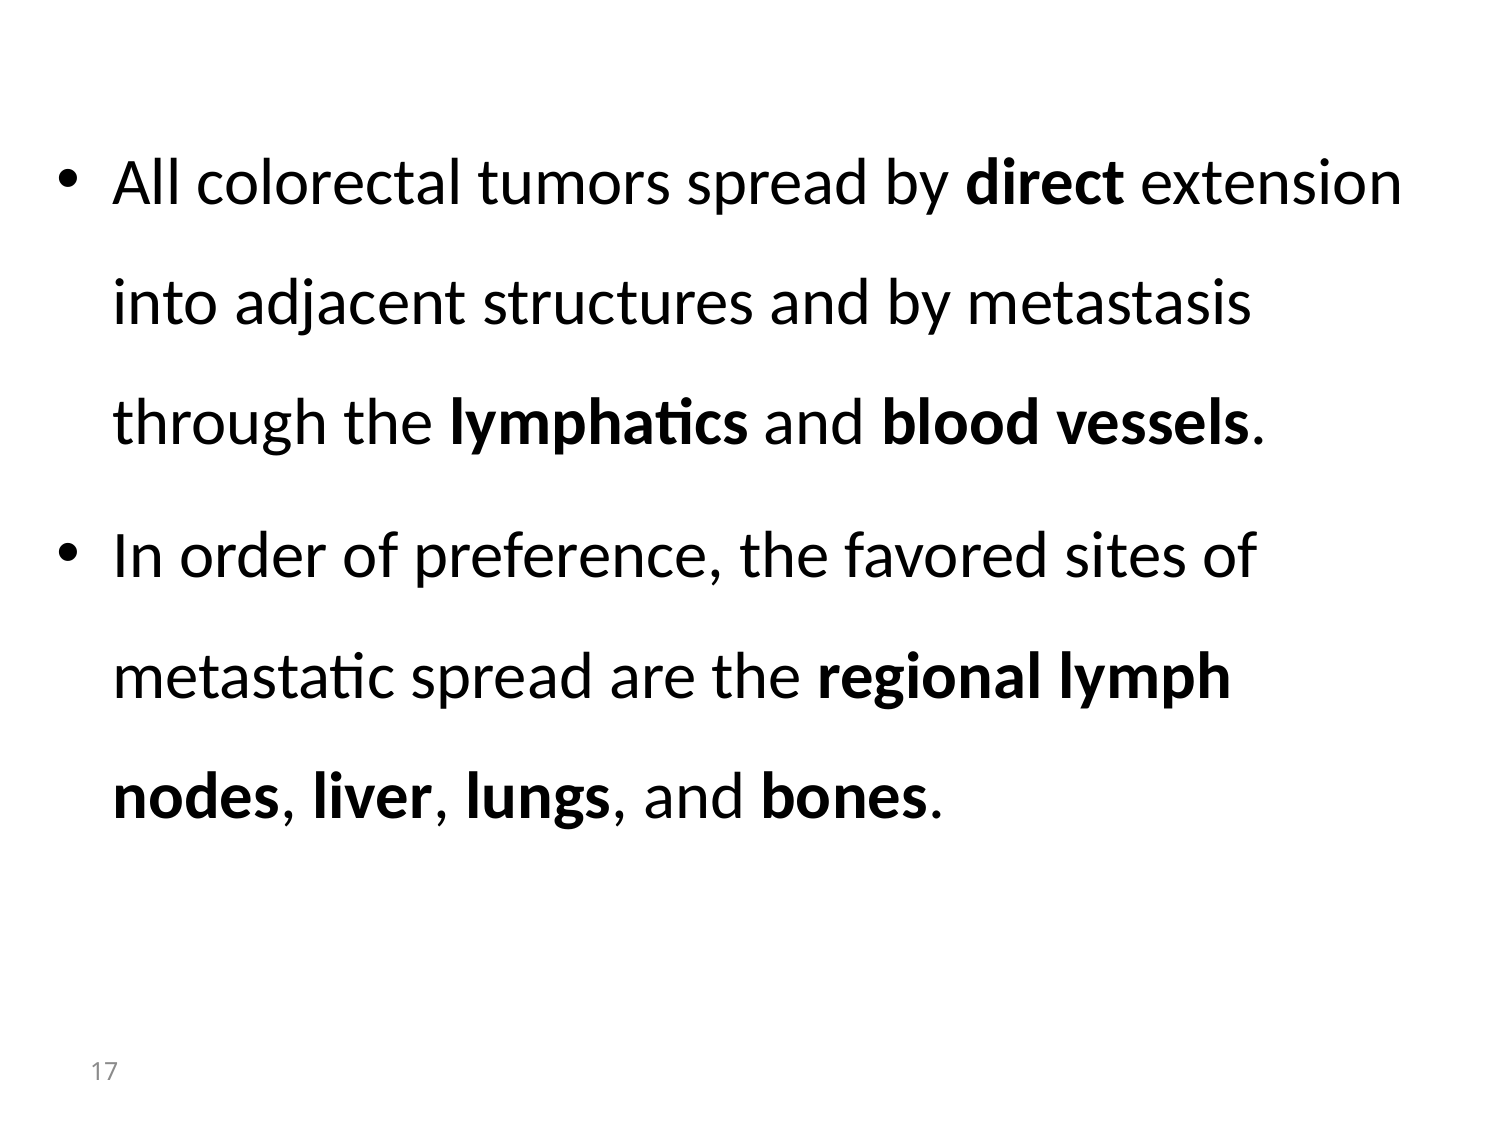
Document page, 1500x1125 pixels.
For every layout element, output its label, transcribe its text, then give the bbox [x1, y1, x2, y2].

slide_number 17 [75, 1042, 425, 1103]
list All colorectal tumors spread by direct extension into adjacent structures and by metastasis through the lymphatics and blood vessels. In order of preference, the favored sites of metastatic spread are the regional lymph nodes, liver, lungs, and bones. [41, 90, 1425, 1005]
